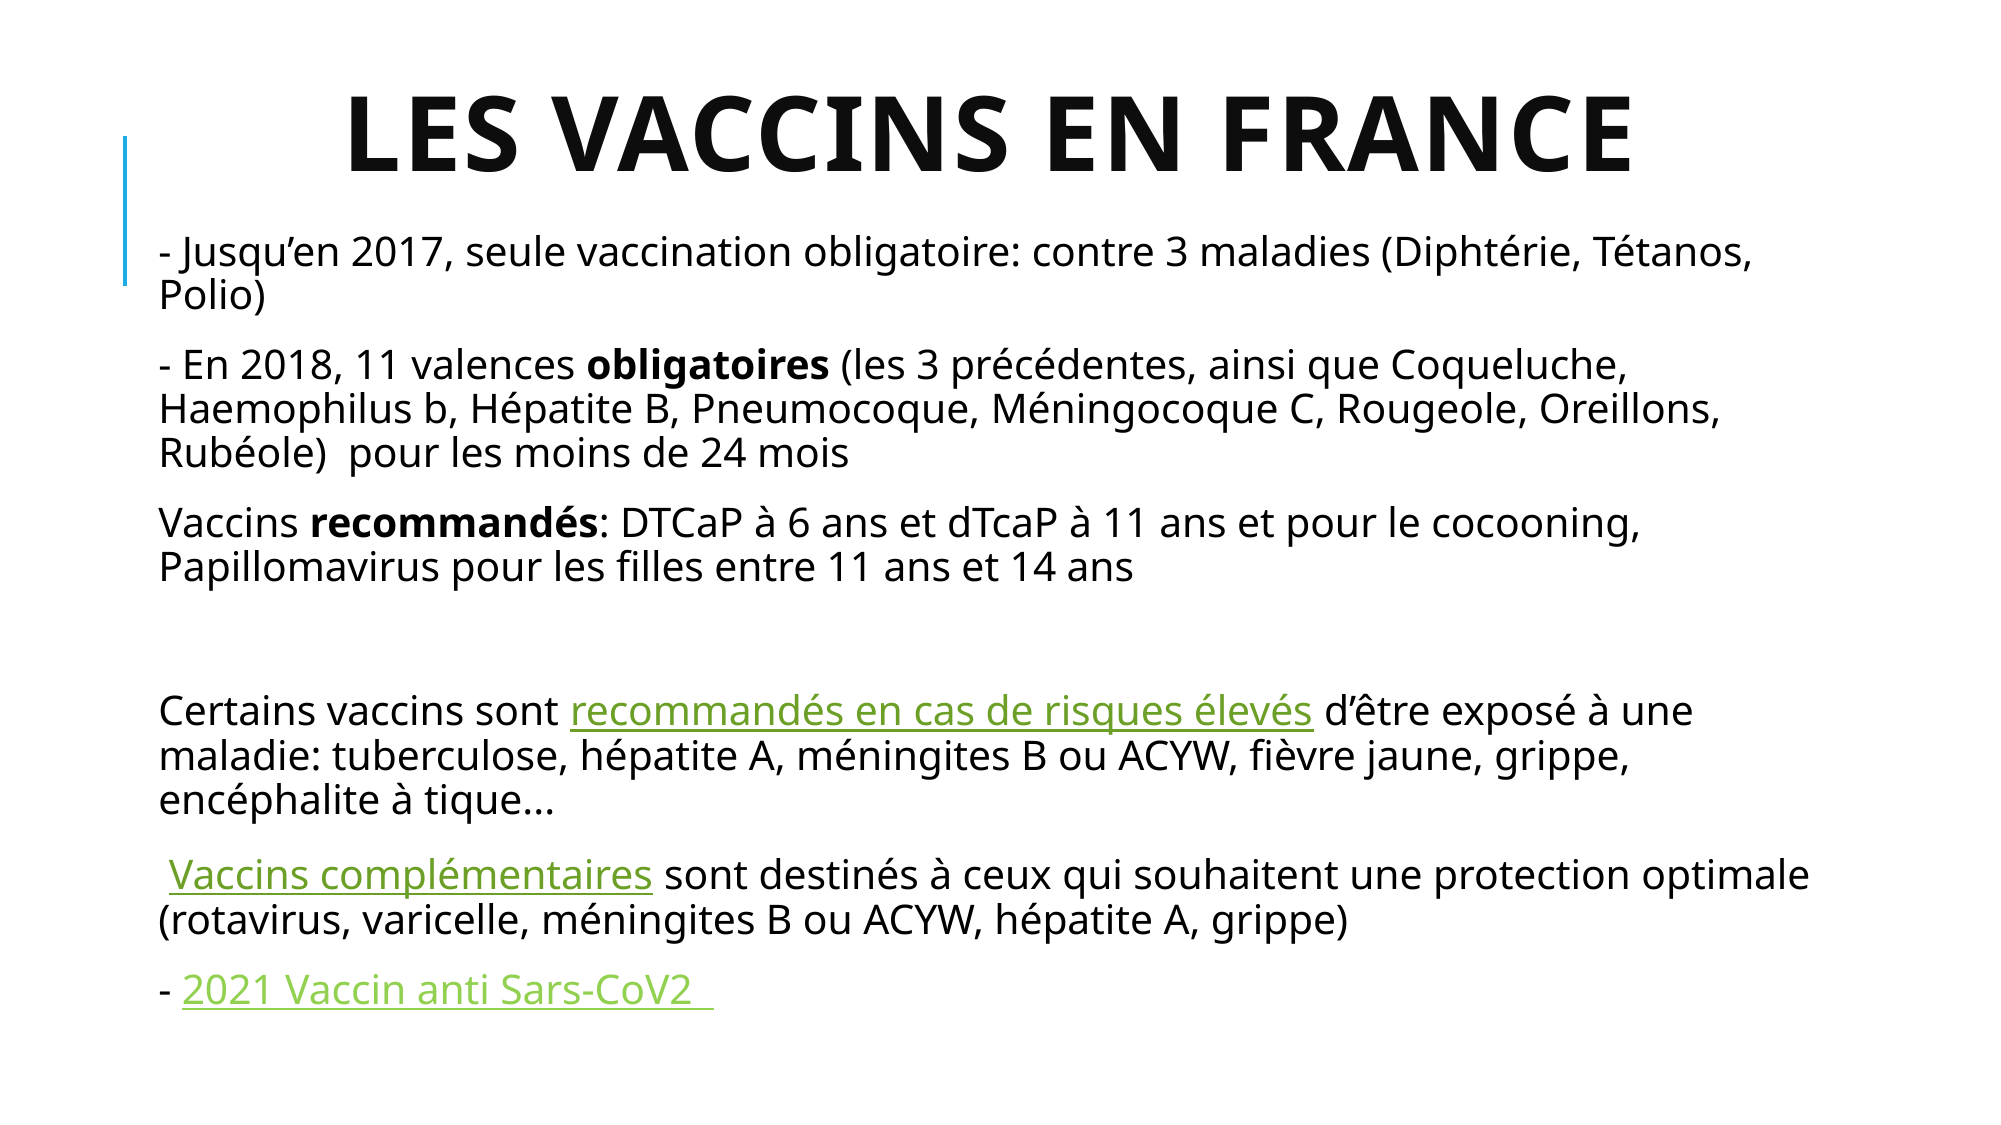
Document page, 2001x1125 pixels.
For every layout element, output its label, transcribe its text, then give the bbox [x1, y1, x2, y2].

list - Jusqu’en 2017, seule vaccination obligatoire: contre 3 maladies (Diphtérie, Tétanos, Polio) - En 2018, 11 valences obligatoires (les 3 précédentes, ainsi que Coqueluche, Haemophilus b, Hépatite B, Pneumocoque, Méningocoque C, Rougeole, Oreillons, Rubéole) pour les moins de 24 mois Vaccins recommandés: DTCaP à 6 ans et dTcaP à 11 ans et pour le cocooning, Papillomavirus pour les filles entre 11 ans et 14 ans Certains vaccins sont recommandés en cas de risques élevés d’être exposé à une maladie: tuberculose, hépatite A, méningites B ou ACYW, fièvre jaune, grippe, encéphalite à tique... Vaccins complémentaires sont destinés à ceux qui souhaitent une protection optimale (rotavirus, varicelle, méningites B ou ACYW, hépatite A, grippe) - 2021 Vaccin anti Sars-CoV2 [137, 223, 1863, 1023]
title Les vaccins en France [137, 59, 1842, 223]
